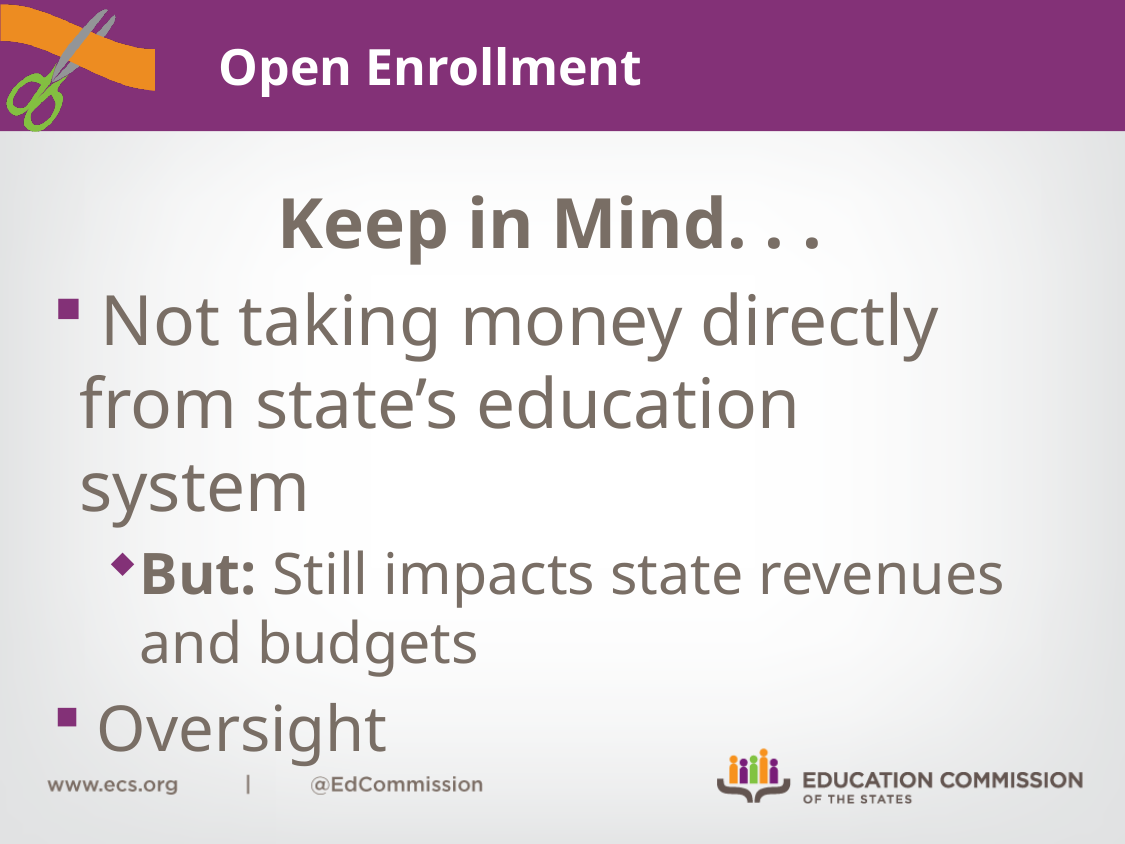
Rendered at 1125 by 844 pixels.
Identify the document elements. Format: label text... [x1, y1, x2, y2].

list Keep in Mind. . . Not taking money directly from state’s education system But: Still impacts state revenues and budgets Oversight [37, 171, 1063, 772]
picture [0, 0, 1125, 844]
text_box Open Enrollment [157, 0, 1125, 132]
